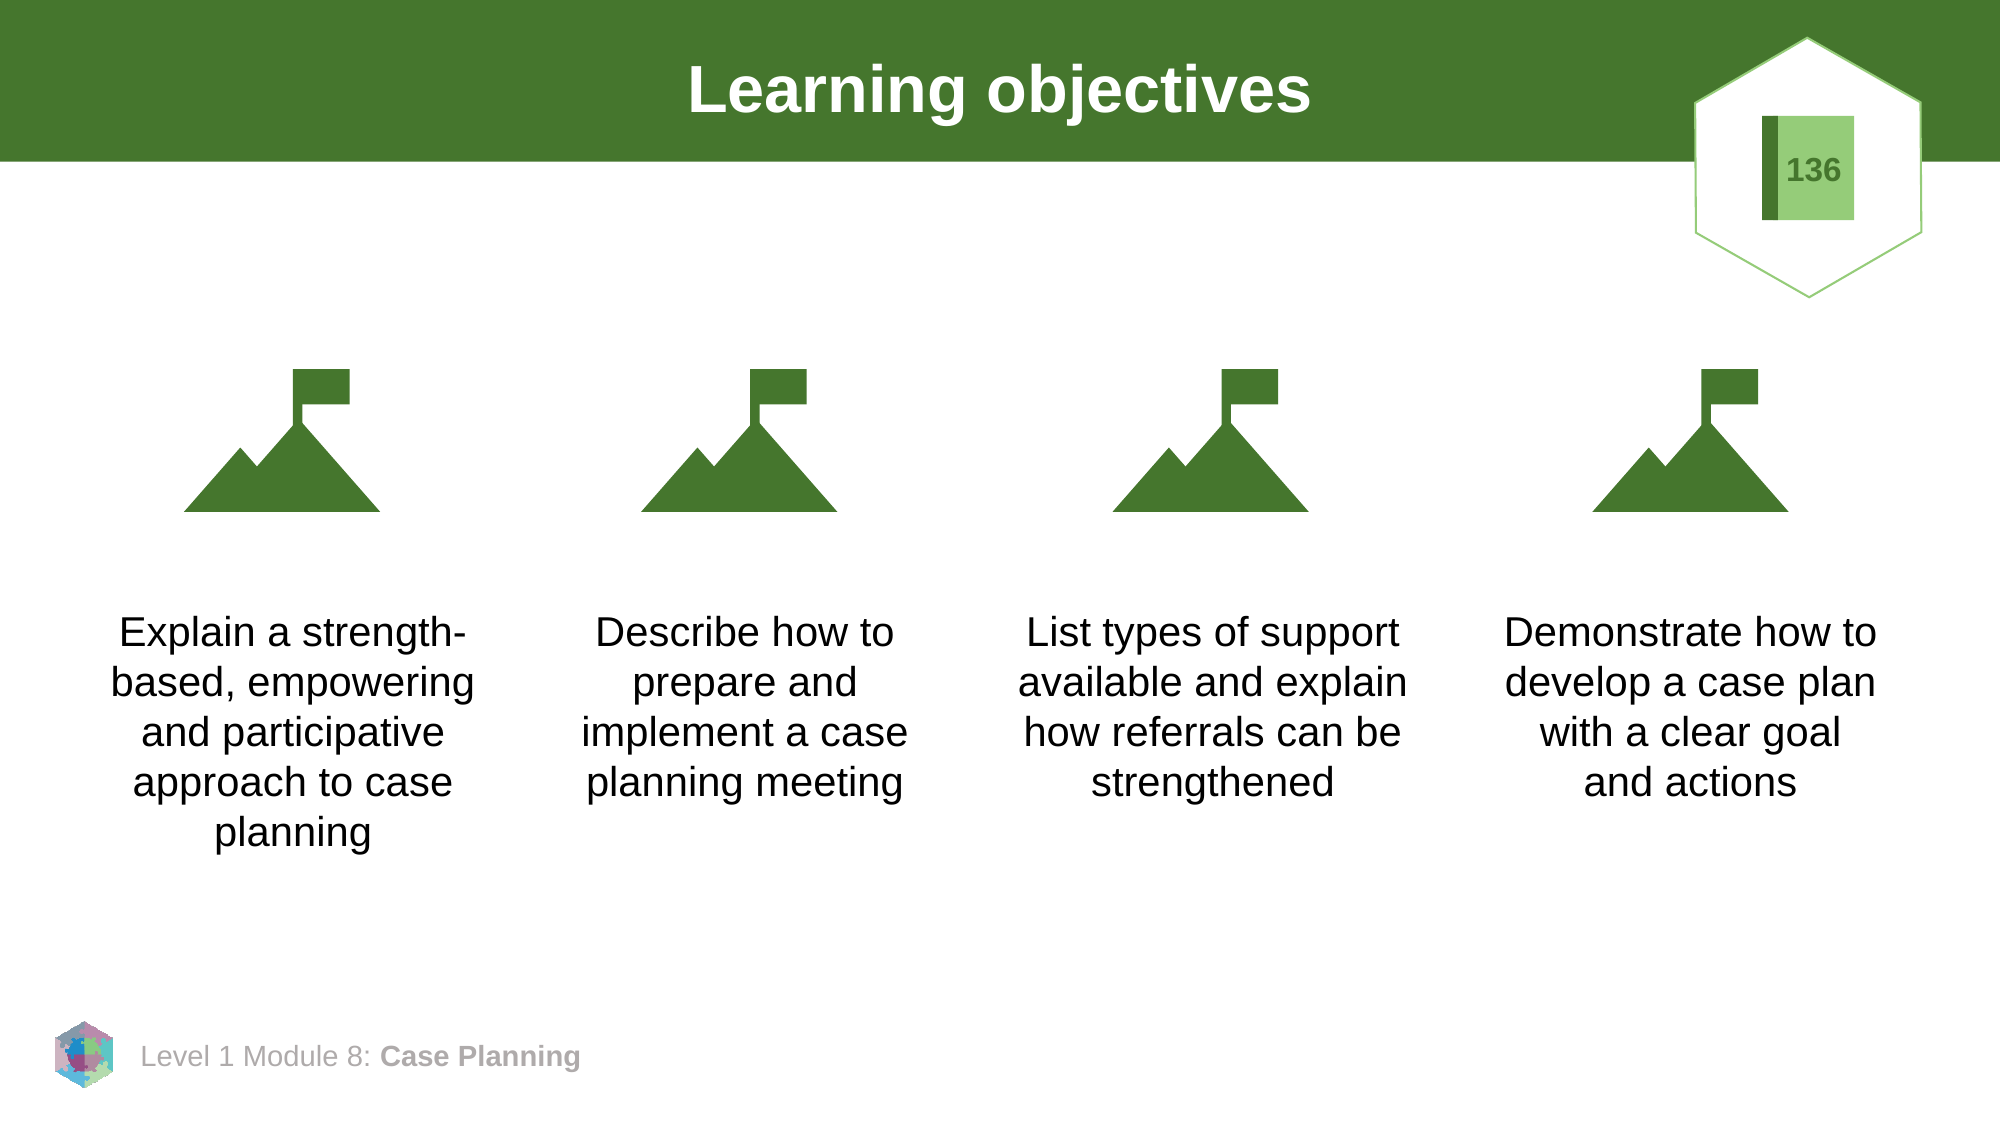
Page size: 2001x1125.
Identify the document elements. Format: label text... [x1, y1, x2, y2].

text_box Describe how to prepare and implement a case planning meeting [522, 597, 968, 813]
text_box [183, 369, 381, 512]
picture [55, 1021, 113, 1088]
title Learning objectives [137, 19, 1863, 163]
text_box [1592, 369, 1789, 512]
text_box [641, 369, 838, 512]
text_box Demonstrate how to develop a case plan with a clear goal and actions [1484, 597, 1897, 813]
text_box Explain a strength-based, empowering and participative approach to case planning [87, 597, 500, 863]
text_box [1677, 55, 1939, 280]
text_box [1112, 369, 1309, 512]
text_box List types of support available and explain how referrals can be strengthened [990, 597, 1436, 813]
